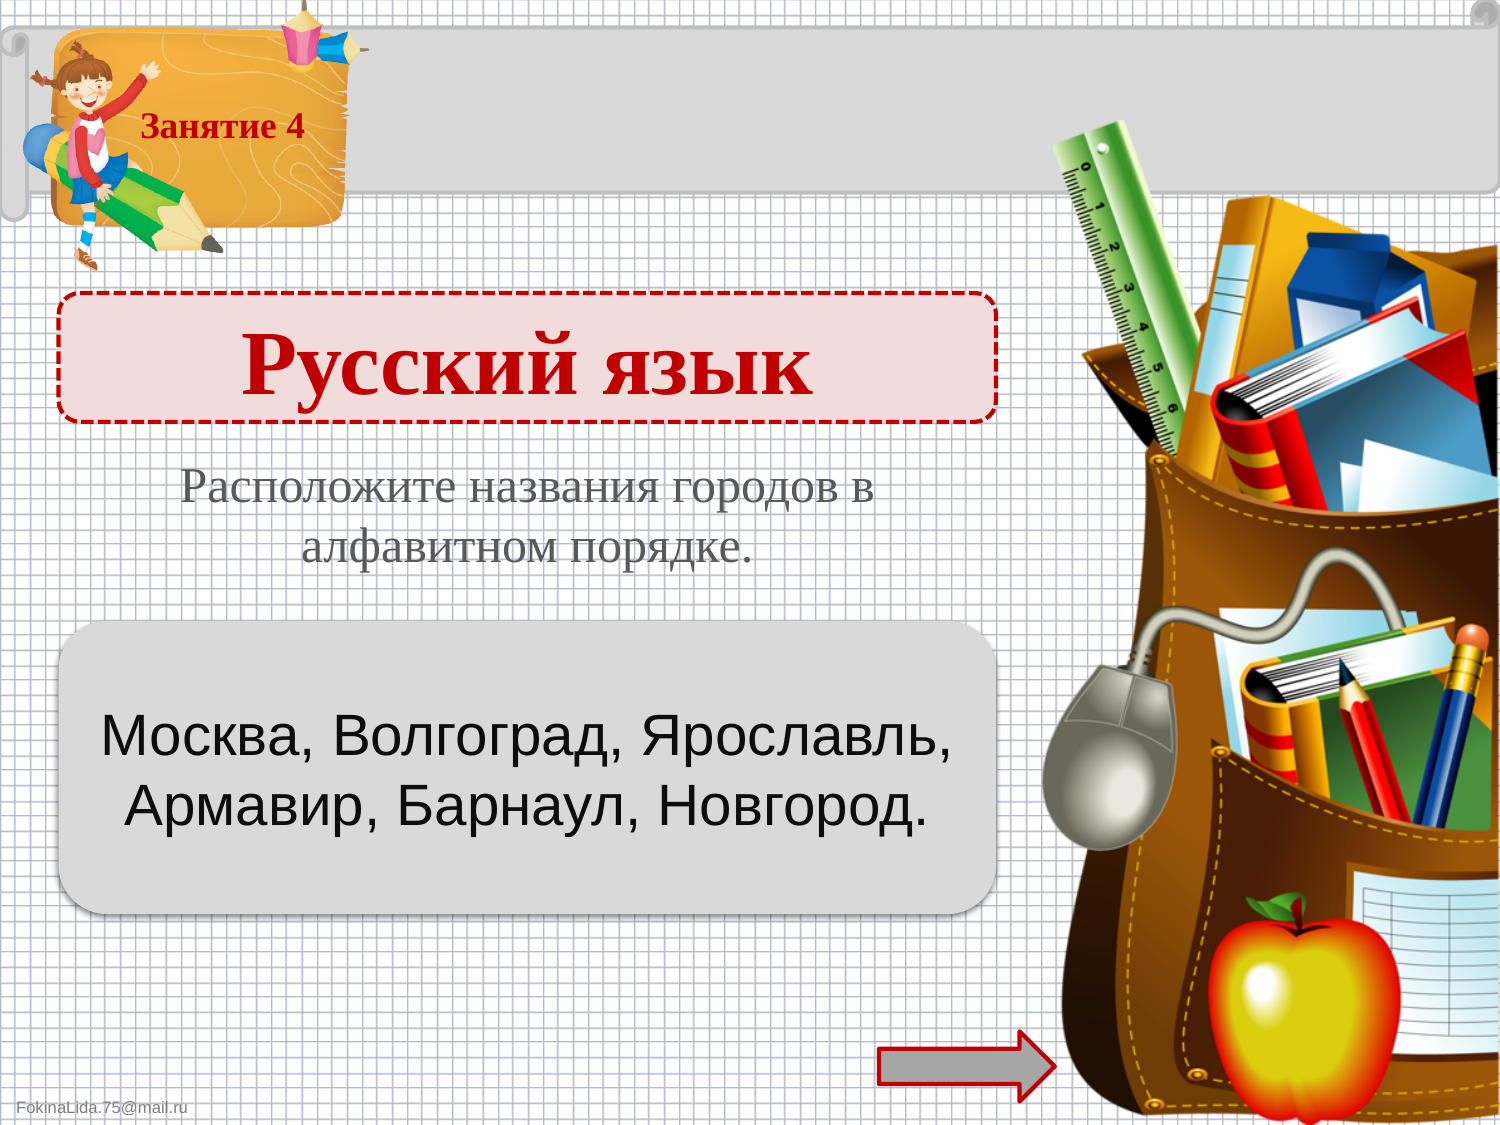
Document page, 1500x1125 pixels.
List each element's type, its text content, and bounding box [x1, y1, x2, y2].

picture [0, 0, 1500, 1125]
text_box [876, 1029, 1057, 1104]
text_box Расположите названия городов в алфавитном порядке. [58, 445, 997, 580]
text_box Русский язык [56, 290, 999, 424]
text_box [56, 618, 999, 917]
